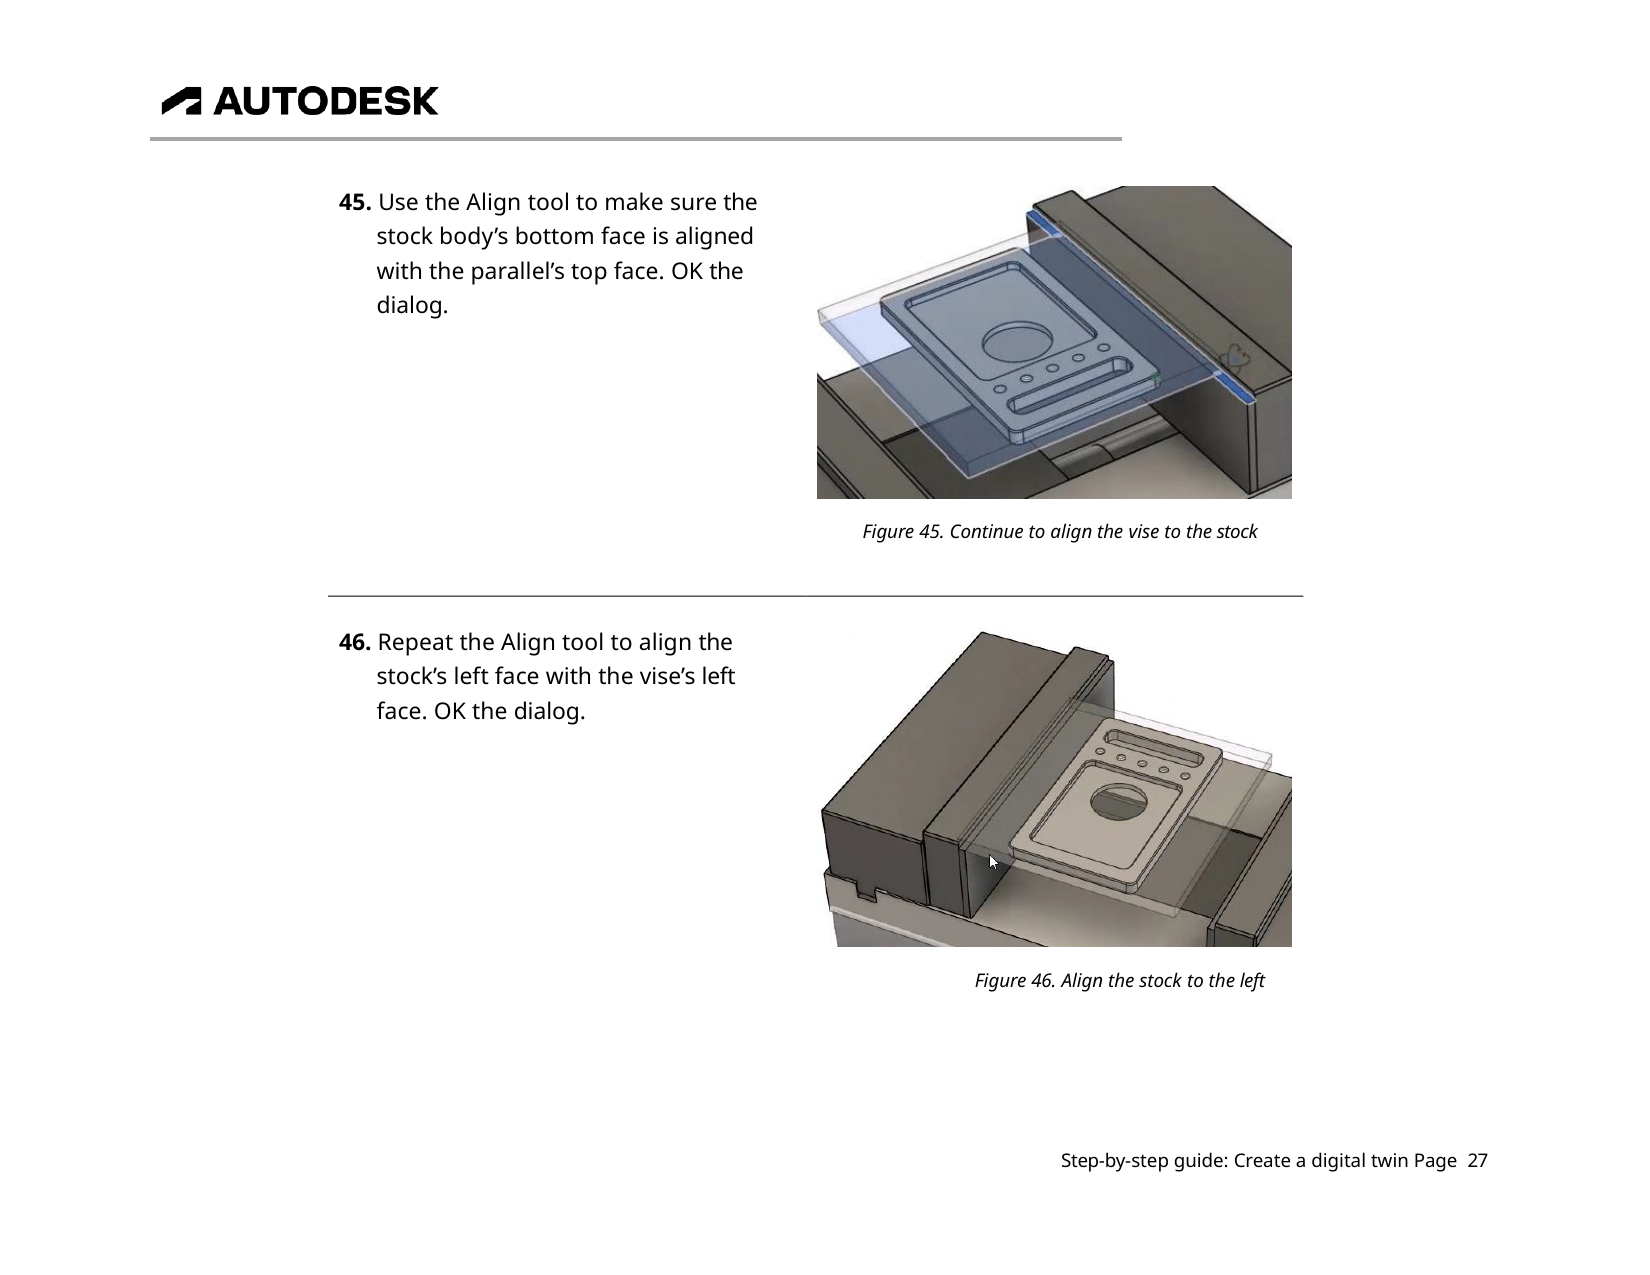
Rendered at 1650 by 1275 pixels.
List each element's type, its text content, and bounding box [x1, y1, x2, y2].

text_box 46. Repeat the Align tool to align the stock’s left face with the vise’s left face. OK the dialog. [337, 618, 753, 725]
picture [817, 626, 1293, 948]
picture [817, 186, 1293, 499]
picture [161, 86, 439, 115]
text_box Figure 46. Align the stock to the left [972, 966, 1294, 992]
slide_number Step-by-step guide: Create a digital twin Page 20 [1059, 1145, 1509, 1275]
text_box 45. Use the Align tool to make sure the stock body’s bottom face is aligned with the parallel’s top face. OK the dialog. [337, 178, 760, 318]
text_box Figure 45. Continue to align the vise to the stock [860, 517, 1294, 542]
